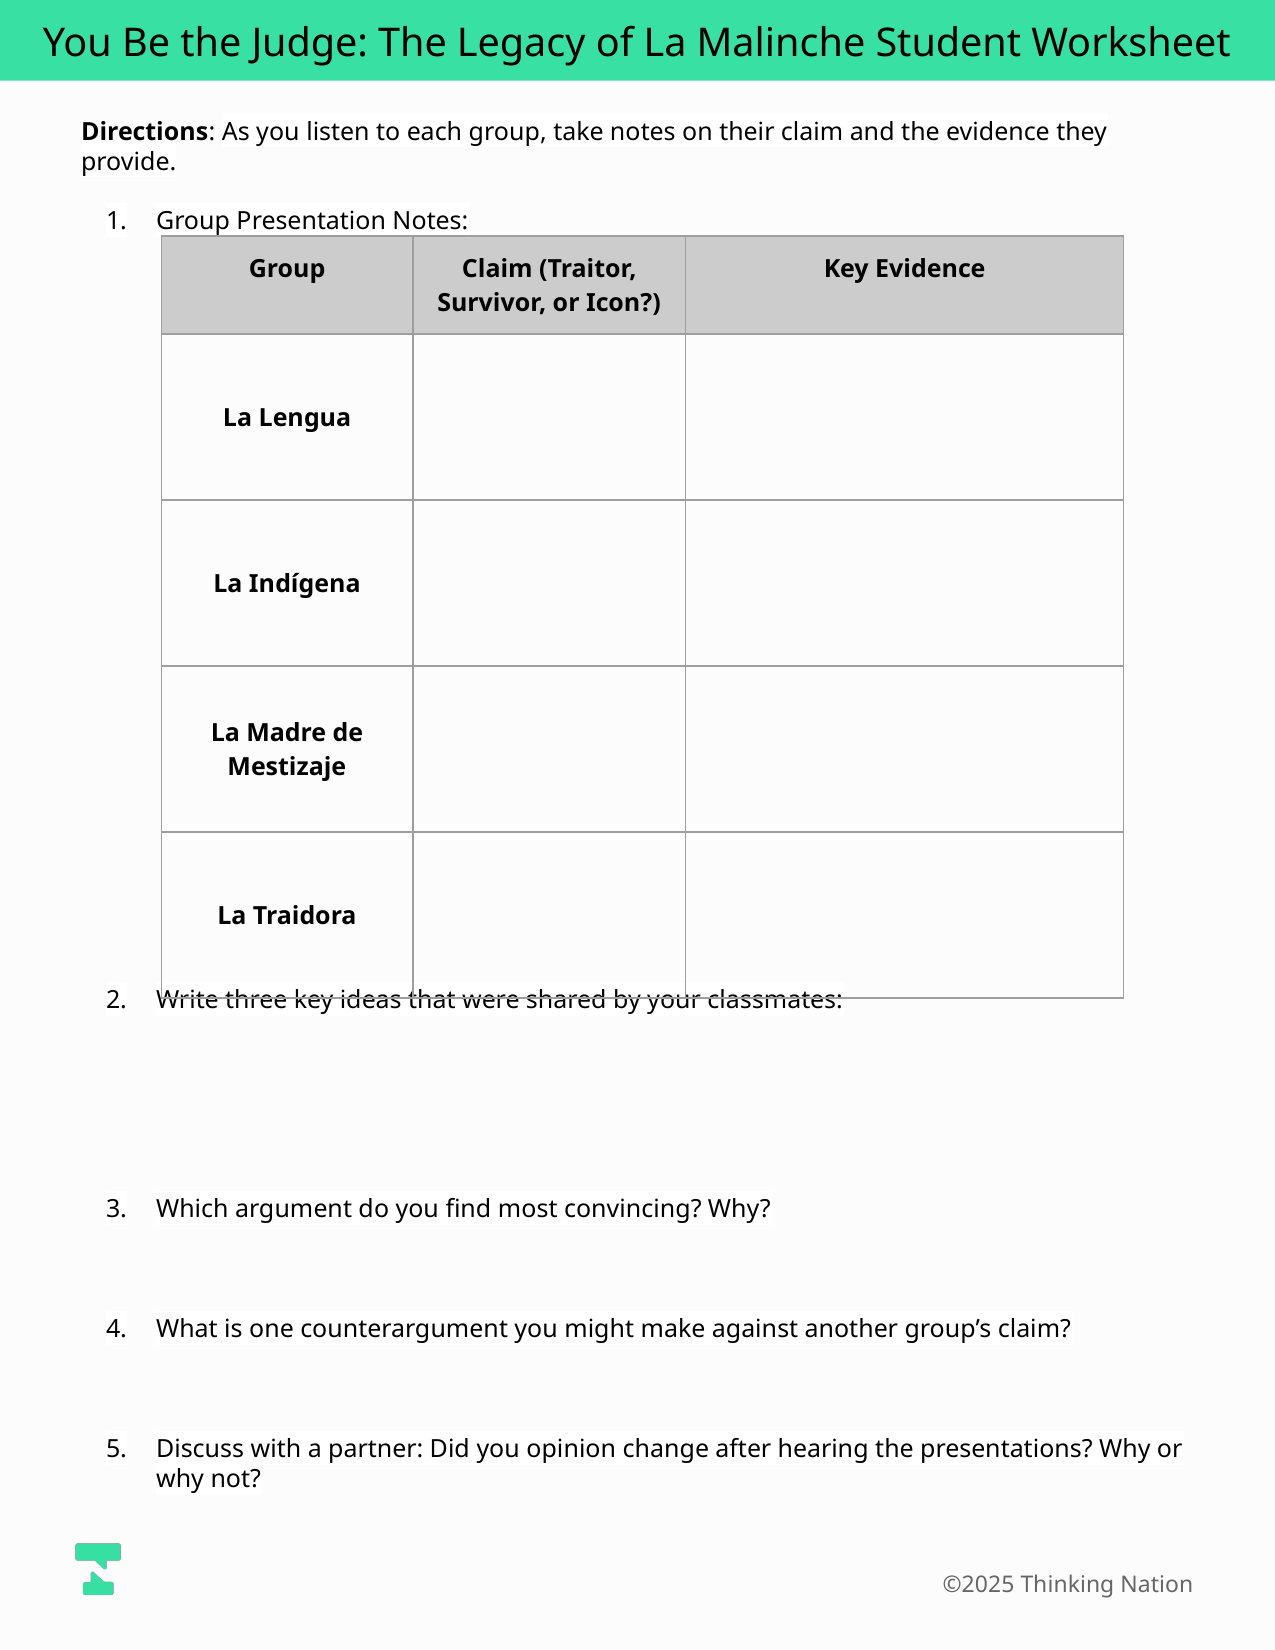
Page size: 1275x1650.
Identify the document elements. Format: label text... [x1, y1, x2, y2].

table_header Claim (Traitor, Survivor, or Icon?) [414, 237, 685, 333]
table_cell [414, 335, 685, 499]
table_cell [686, 667, 1123, 831]
table_cell [414, 667, 685, 831]
table_cell [686, 501, 1123, 665]
table_cell [686, 833, 1123, 997]
table_cell La Lengua [162, 335, 412, 499]
text_box ©2025 Thinking Nation [907, 1553, 1210, 1605]
text_box You Be the Judge: The Legacy of La Malinche Student Worksheet [0, 0, 1275, 81]
table_cell La Indígena [162, 501, 412, 665]
table_cell [686, 335, 1123, 499]
table_cell [414, 501, 685, 665]
table_cell La Traidora [162, 833, 412, 997]
table_cell [414, 833, 685, 997]
table_cell La Madre de Mestizaje [162, 667, 412, 831]
table_header Key Evidence [686, 237, 1123, 333]
text_box Directions: As you listen to each group, take notes on their claim and the evidence they provide. Group Presentation Notes: Write three key ideas that were shared by your classmates: Which argument do you find most convincing? Why? What is one counterargument you might make against another group’s claim? Discuss with a partner: Did you opinion change after hearing the presentations? Why or why not? [62, 96, 1223, 1471]
picture [62, 1533, 134, 1605]
table_header Group [162, 237, 412, 333]
